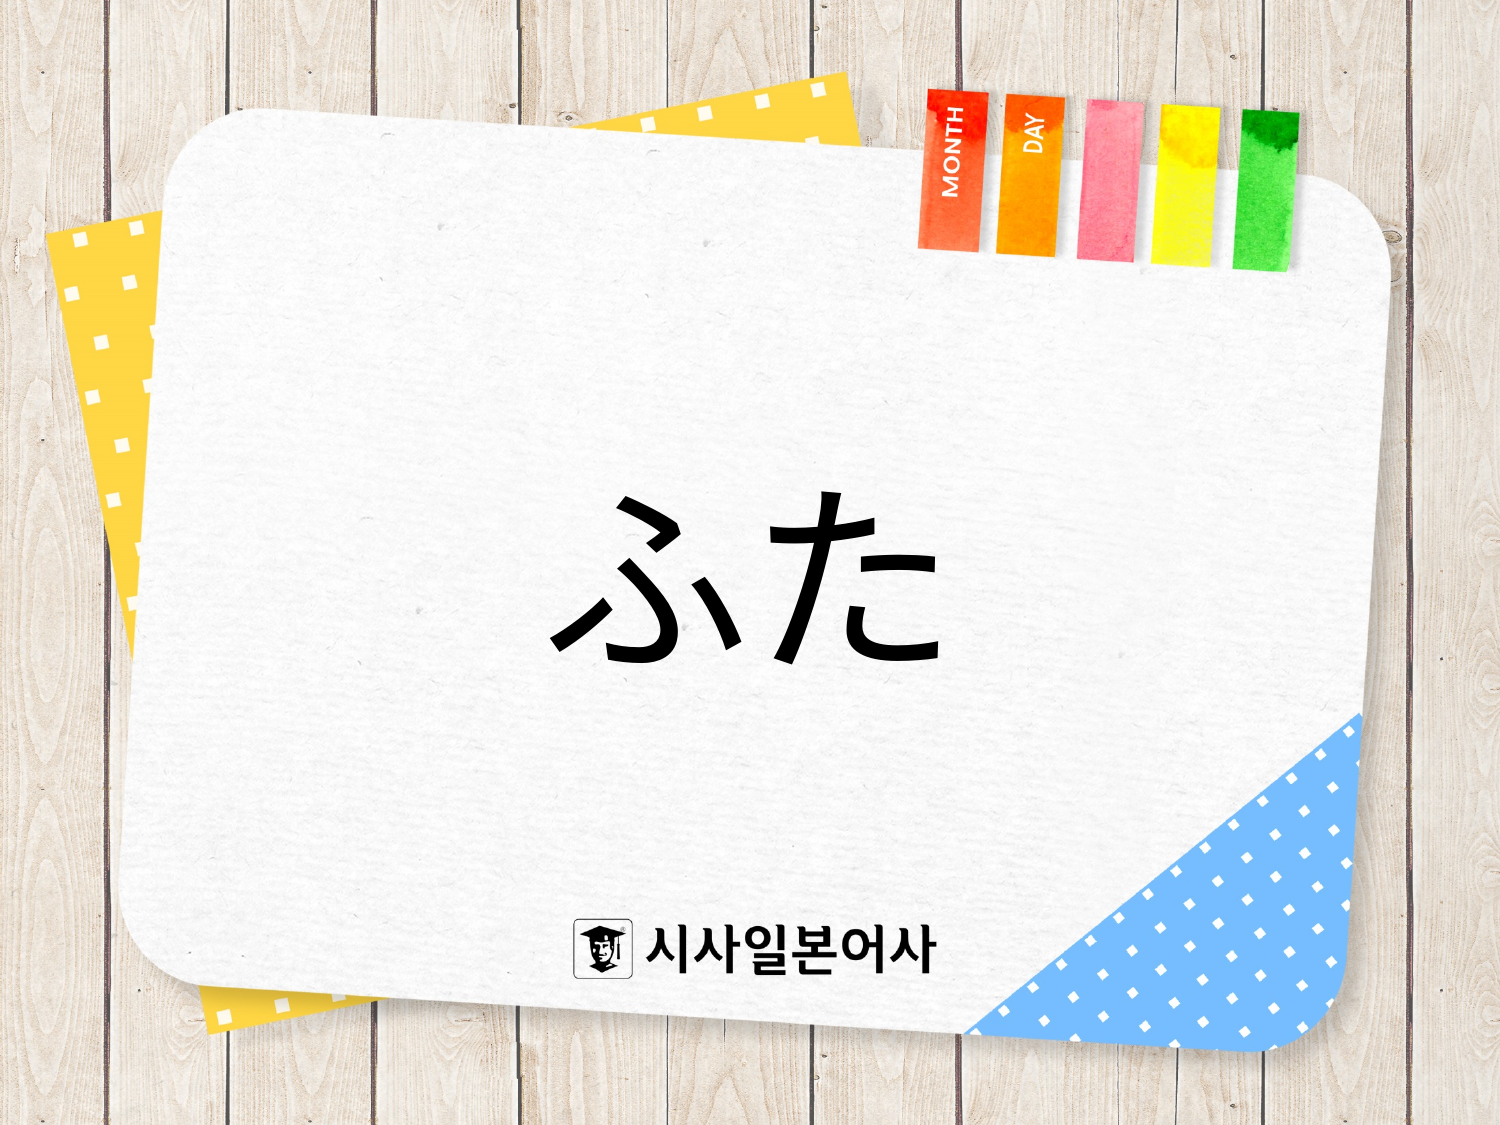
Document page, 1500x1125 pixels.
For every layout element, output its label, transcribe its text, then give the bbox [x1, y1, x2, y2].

title ふた [75, 338, 1425, 811]
picture [0, 0, 1500, 1125]
